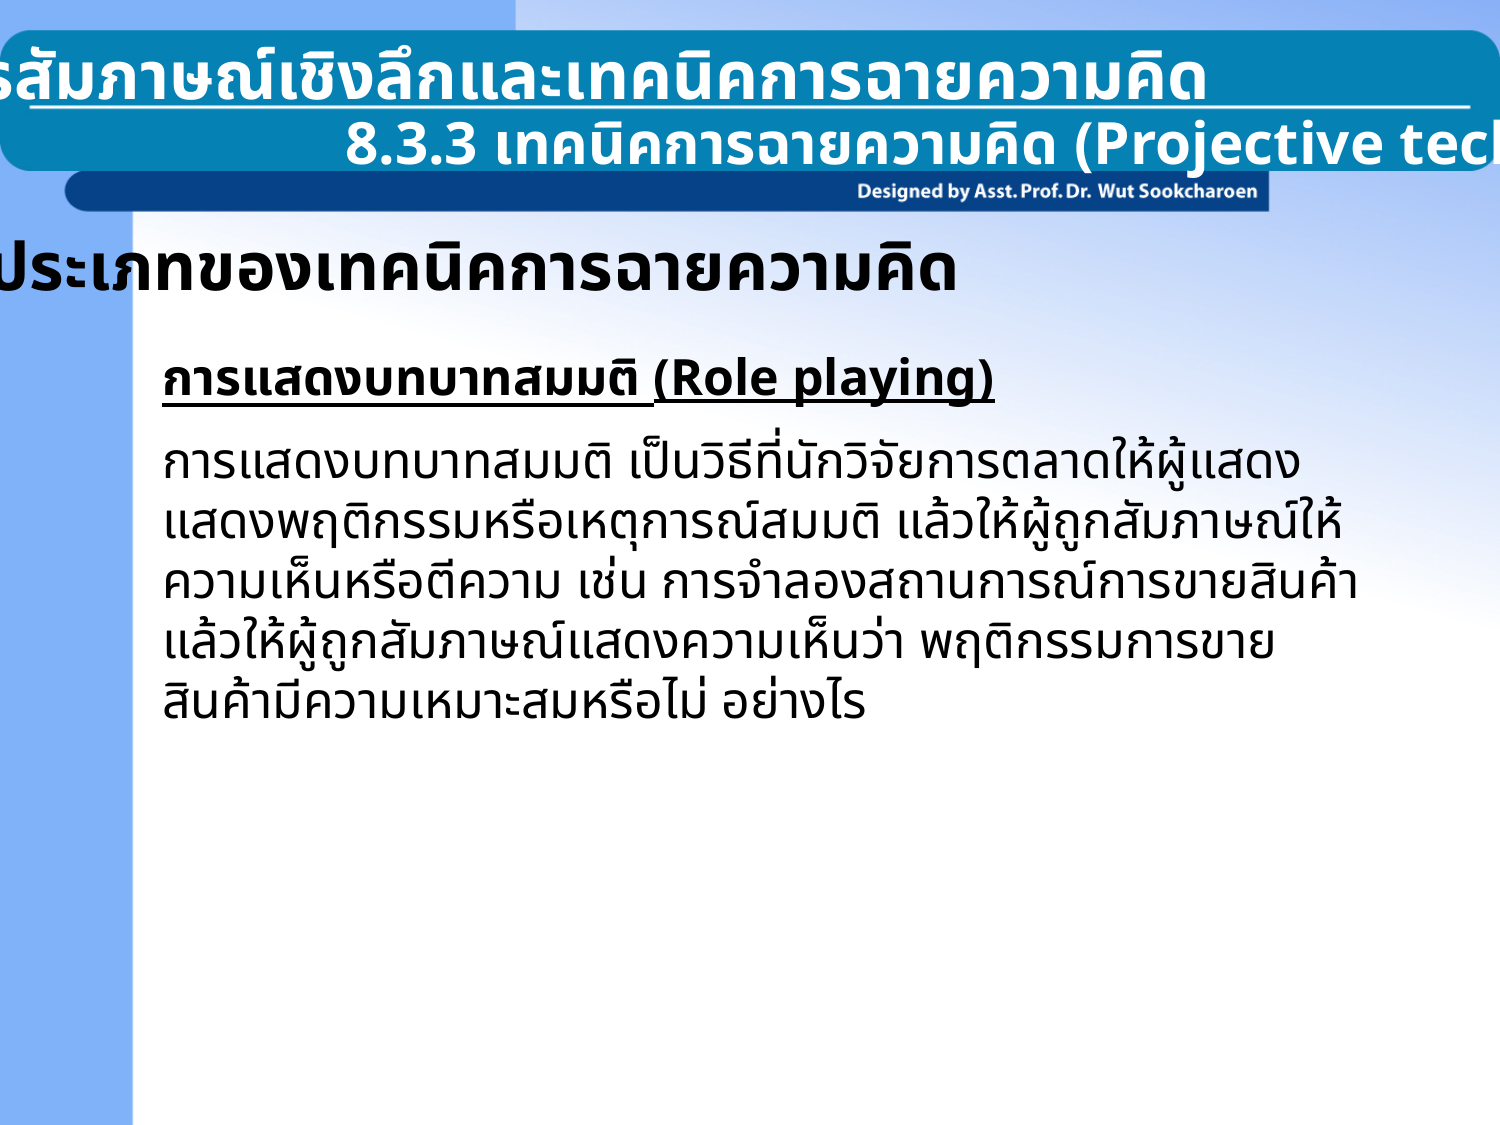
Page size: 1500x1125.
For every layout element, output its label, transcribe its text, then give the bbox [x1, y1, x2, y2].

text_box 8.3 การสัมภาษณ์เชิงลึกและเทคนิคการฉายความคิด [0, 25, 1226, 121]
text_box 8.3.3 เทคนิคการฉายความคิด (Projective technique) [330, 98, 1500, 184]
text_box ประเภทของเทคนิคการฉายความคิด [0, 216, 976, 312]
text_box การแสดงบทบาทสมมติ (Role playing) [147, 338, 1400, 413]
text_box การแสดงบทบาทสมมติ เป็นวิธีที่นักวิจัยการตลาดให้ผู้แสดงแสดงพฤติกรรมหรือเหตุการณ์สมมติ แล้วให้ผู้ถูกสัมภาษณ์ให้ความเห็นหรือตีความ เช่น การจำลองสถานการณ์การขายสินค้า แล้วให้ผู้ถูกสัมภาษณ์แสดงความเห็นว่า พฤติกรรมการขายสินค้ามีความเหมาะสมหรือไม่ อย่างไร [147, 420, 1400, 736]
picture [0, 0, 1500, 53]
picture [0, 149, 1500, 1125]
